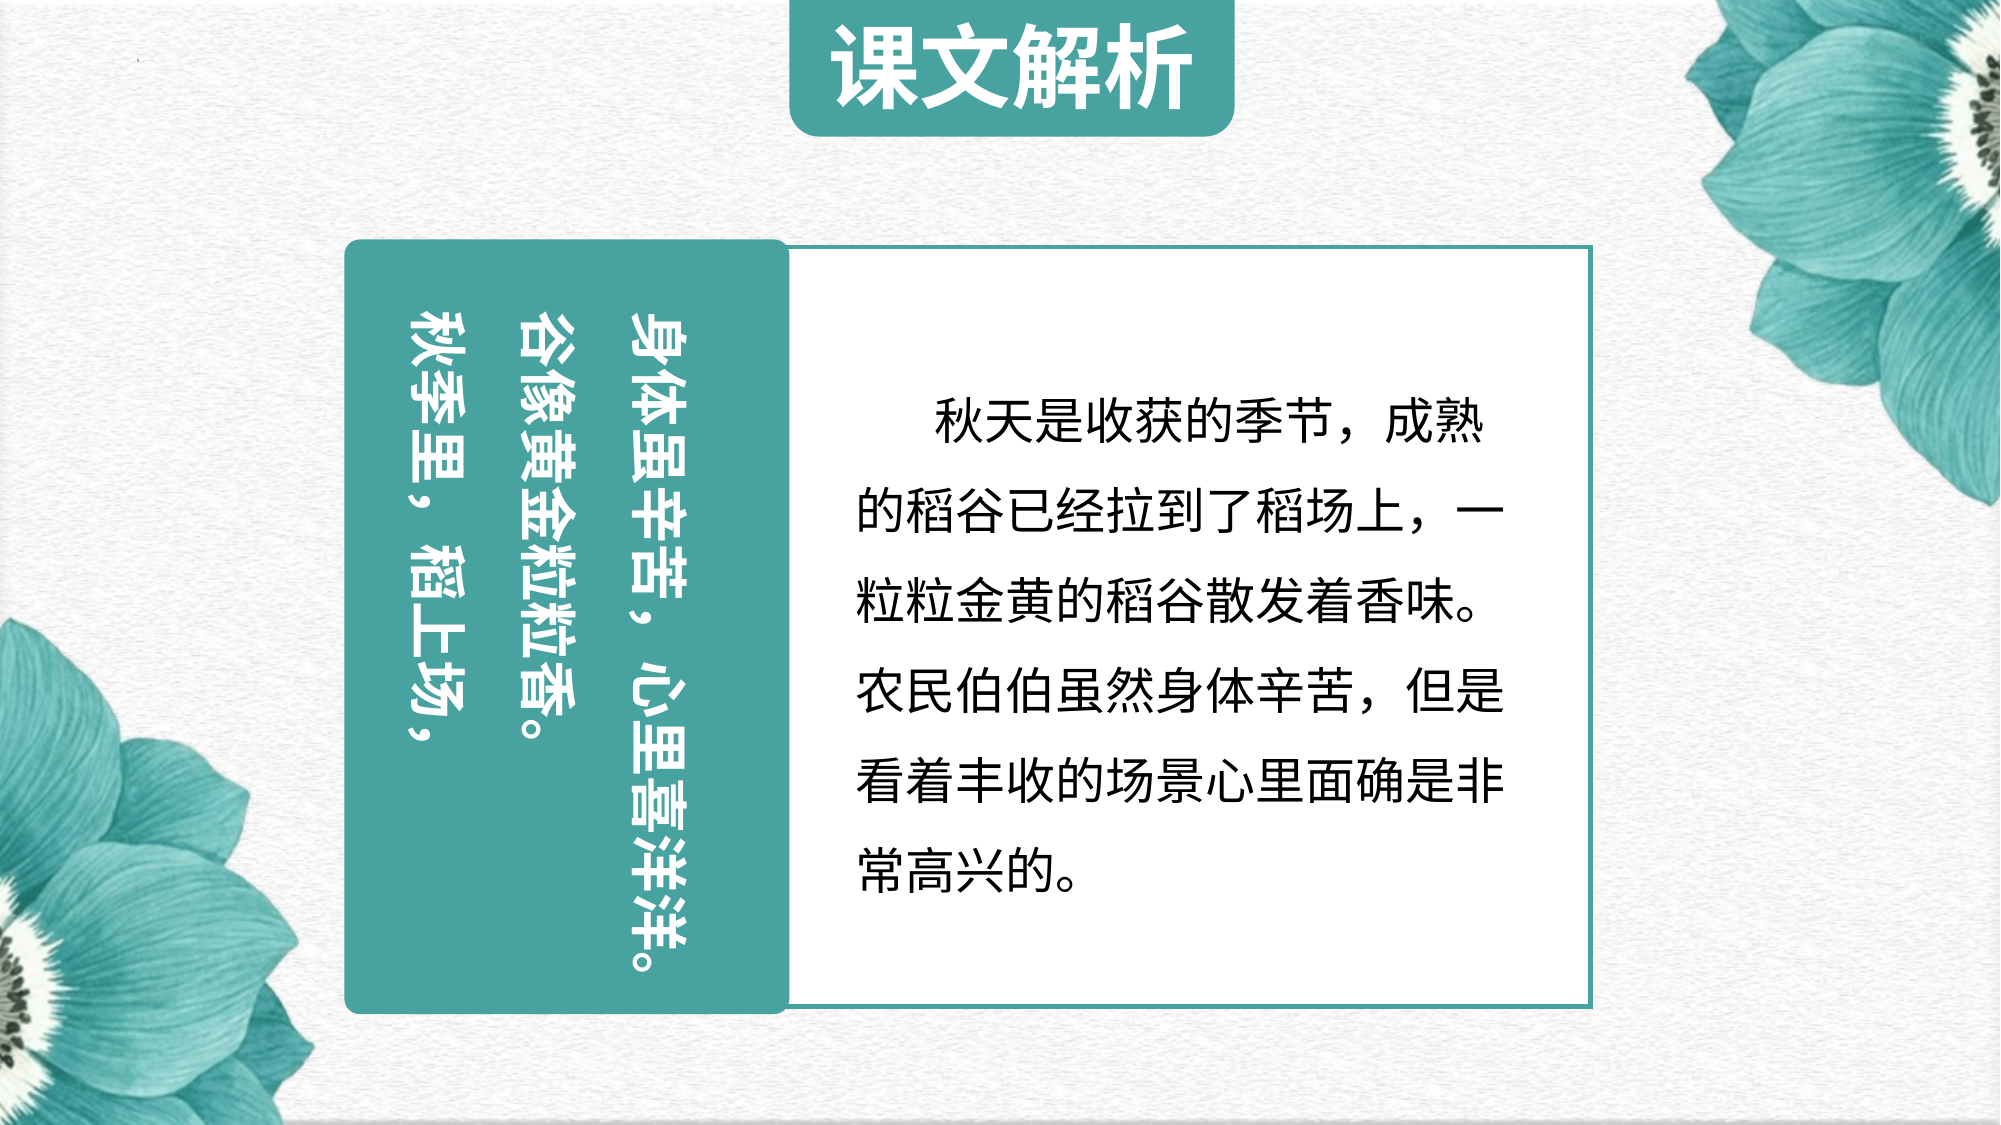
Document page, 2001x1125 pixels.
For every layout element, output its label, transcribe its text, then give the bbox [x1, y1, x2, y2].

picture [0, 0, 2000, 1125]
text_box 秋季里，稻上场， [381, 295, 483, 783]
text_box [788, 0, 1236, 138]
text_box [343, 238, 791, 1016]
text_box 身体虽辛苦，心里喜洋洋。 [601, 295, 703, 1018]
text_box 课文解析 [813, 2, 1211, 127]
text_box [789, 246, 1592, 1008]
text_box 谷像黄金粒粒香。 [491, 295, 593, 783]
text_box 秋天是收获的季节，成熟的稻谷已经拉到了稻场上，一粒粒金黄的稻谷散发着香味。农民伯伯虽然身体辛苦，但是看着丰收的场景心里面确是非常高兴的。 [840, 351, 1540, 907]
